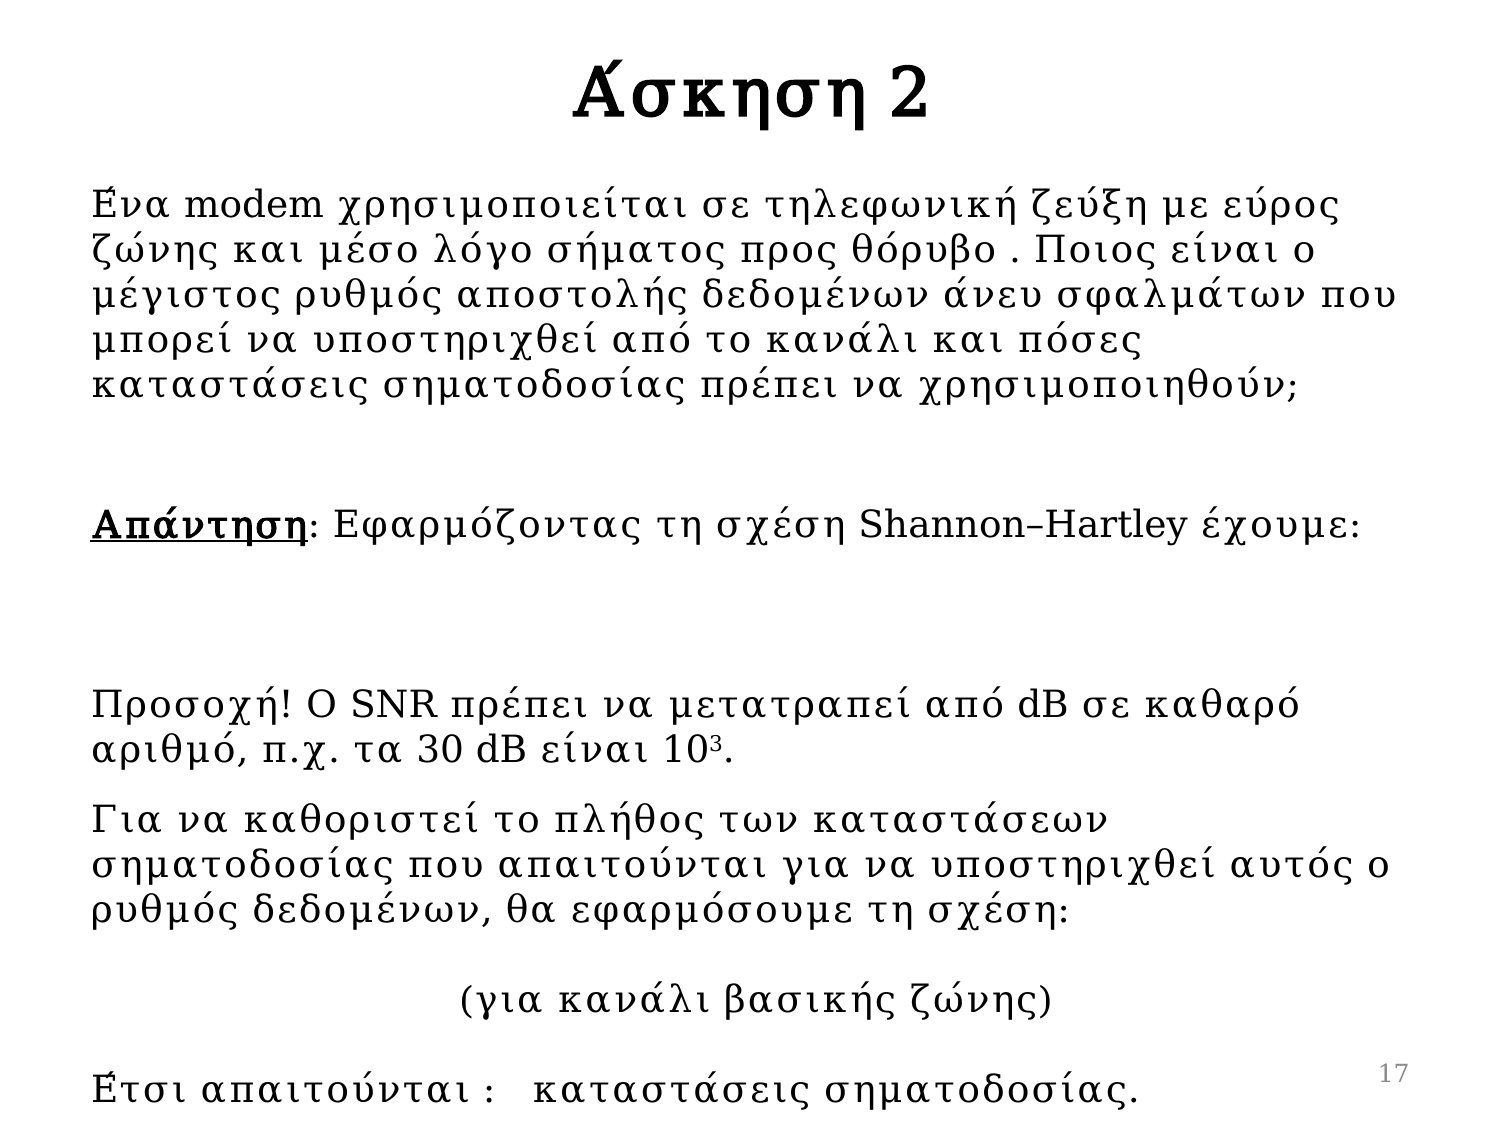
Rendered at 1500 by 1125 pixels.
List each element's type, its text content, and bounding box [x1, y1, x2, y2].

slide_number 17 [1222, 1042, 1425, 1103]
title Άσκηση 2 [75, 19, 1425, 159]
